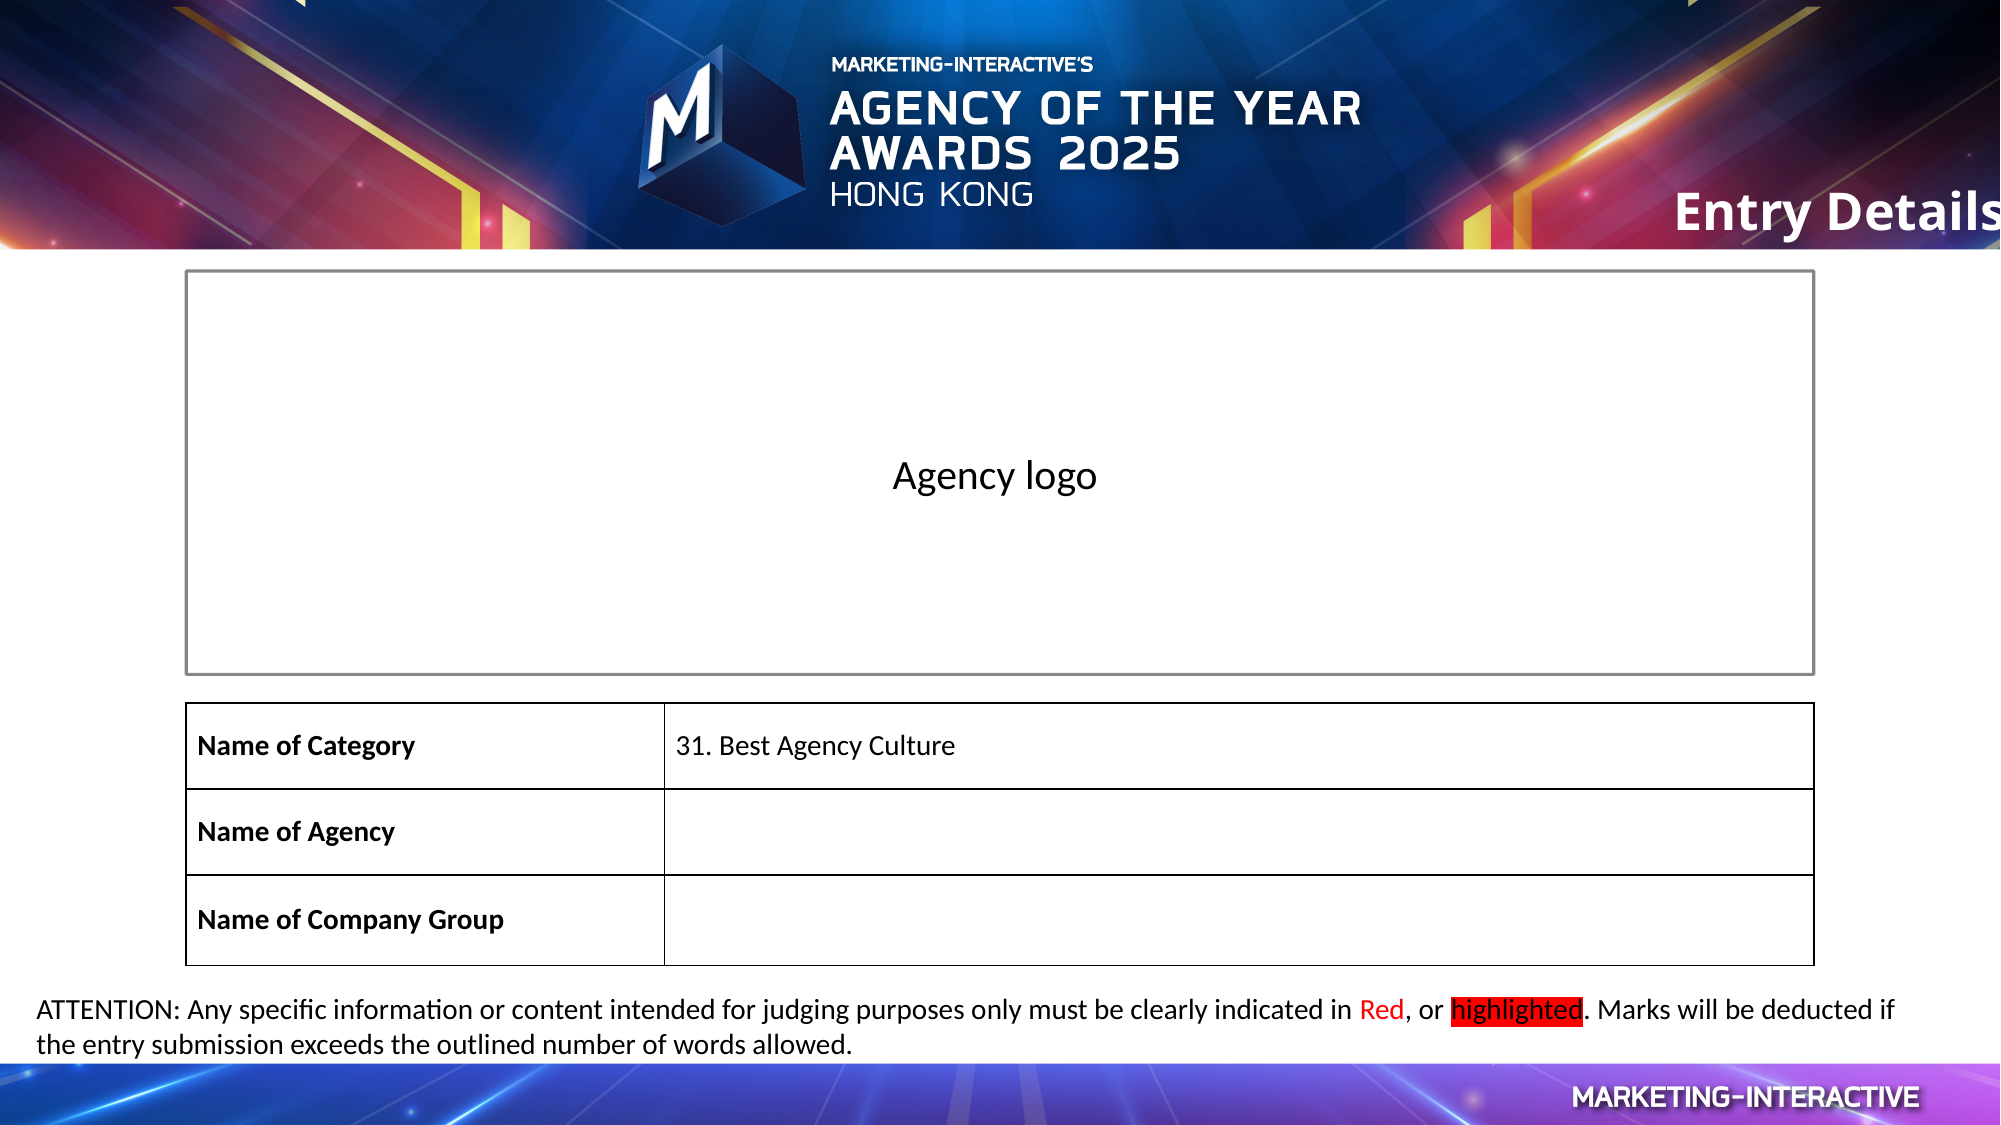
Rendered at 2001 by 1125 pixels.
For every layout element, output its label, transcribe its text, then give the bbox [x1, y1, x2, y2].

picture [0, 0, 2000, 1125]
table_cell Name of Company Group [187, 876, 664, 965]
text_box Entry Details [1658, 169, 2000, 256]
table_header 31. Best Agency Culture [665, 704, 1813, 788]
table_cell [665, 876, 1813, 965]
text_box ATTENTION: Any specific information or content intended for judging purposes only must be clearly indicated in Red, or highlighted. Marks will be deducted if the entry submission exceeds the outlined number of words allowed. [21, 982, 1942, 1068]
table_cell [665, 790, 1813, 874]
table_header Name of Category [187, 704, 664, 788]
table_cell Name of Agency [187, 790, 664, 874]
text_box Agency logo [186, 271, 1814, 675]
